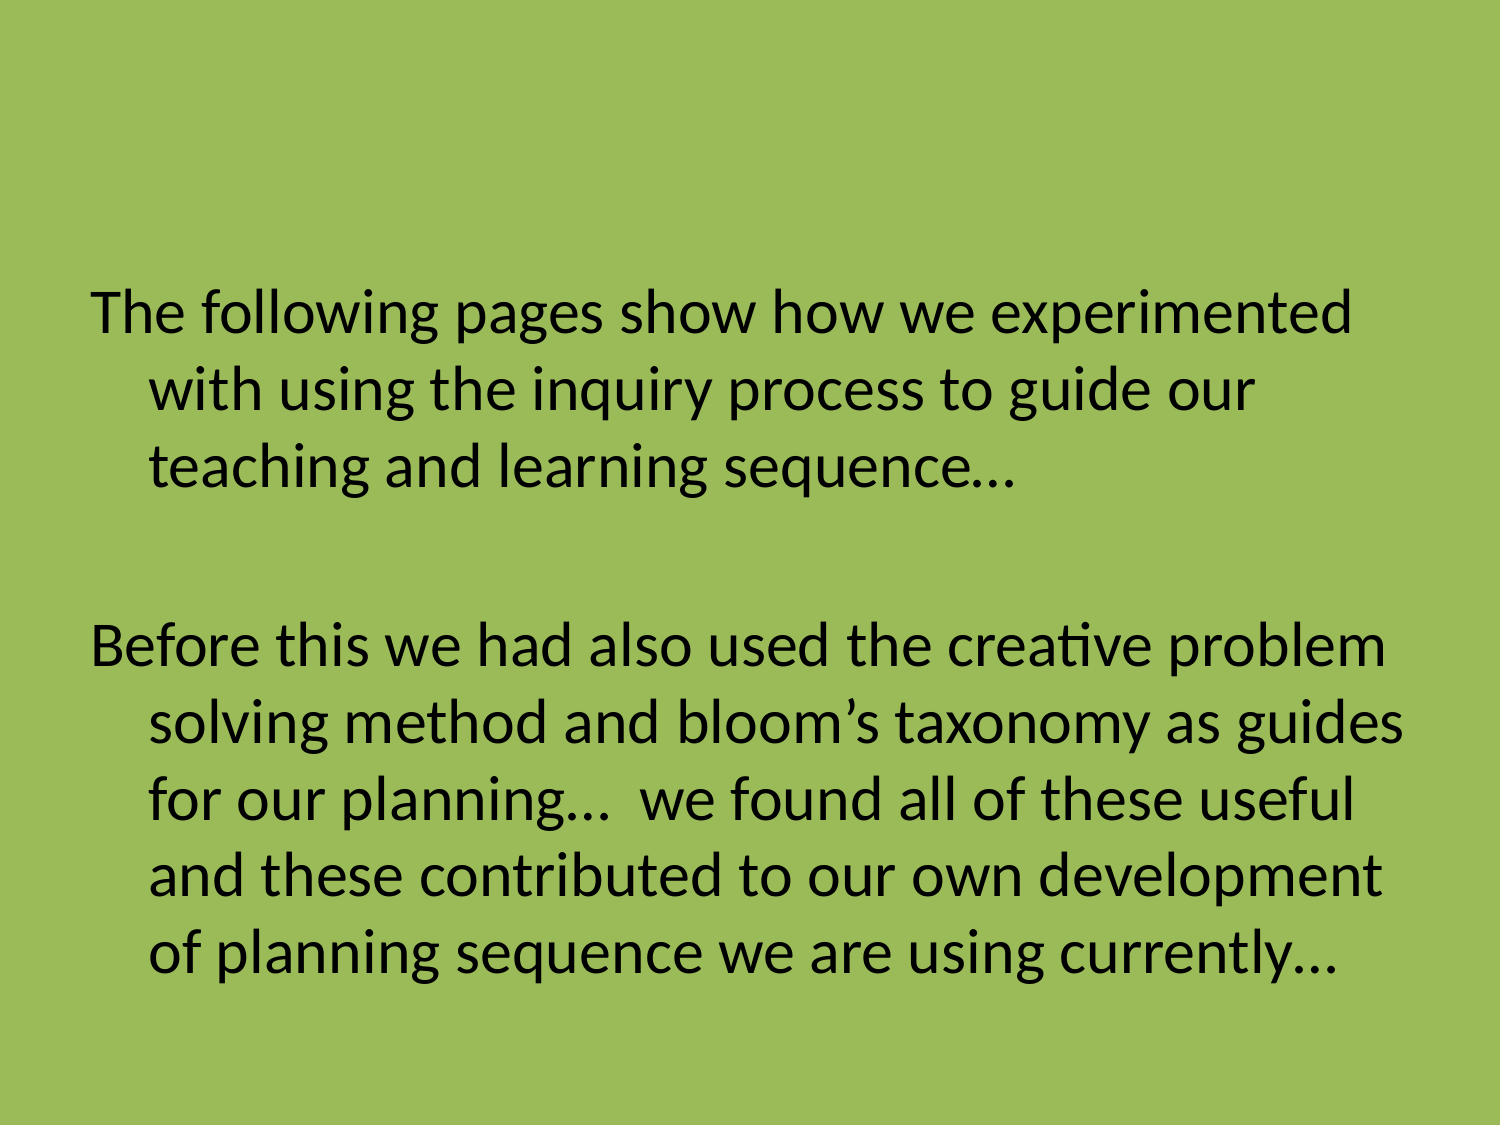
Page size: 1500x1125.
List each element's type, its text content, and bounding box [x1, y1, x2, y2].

list The following pages show how we experimented with using the inquiry process to guide our teaching and learning sequence… Before this we had also used the creative problem solving method and bloom’s taxonomy as guides for our planning… we found all of these useful and these contributed to our own development of planning sequence we are using currently… [75, 262, 1425, 1005]
